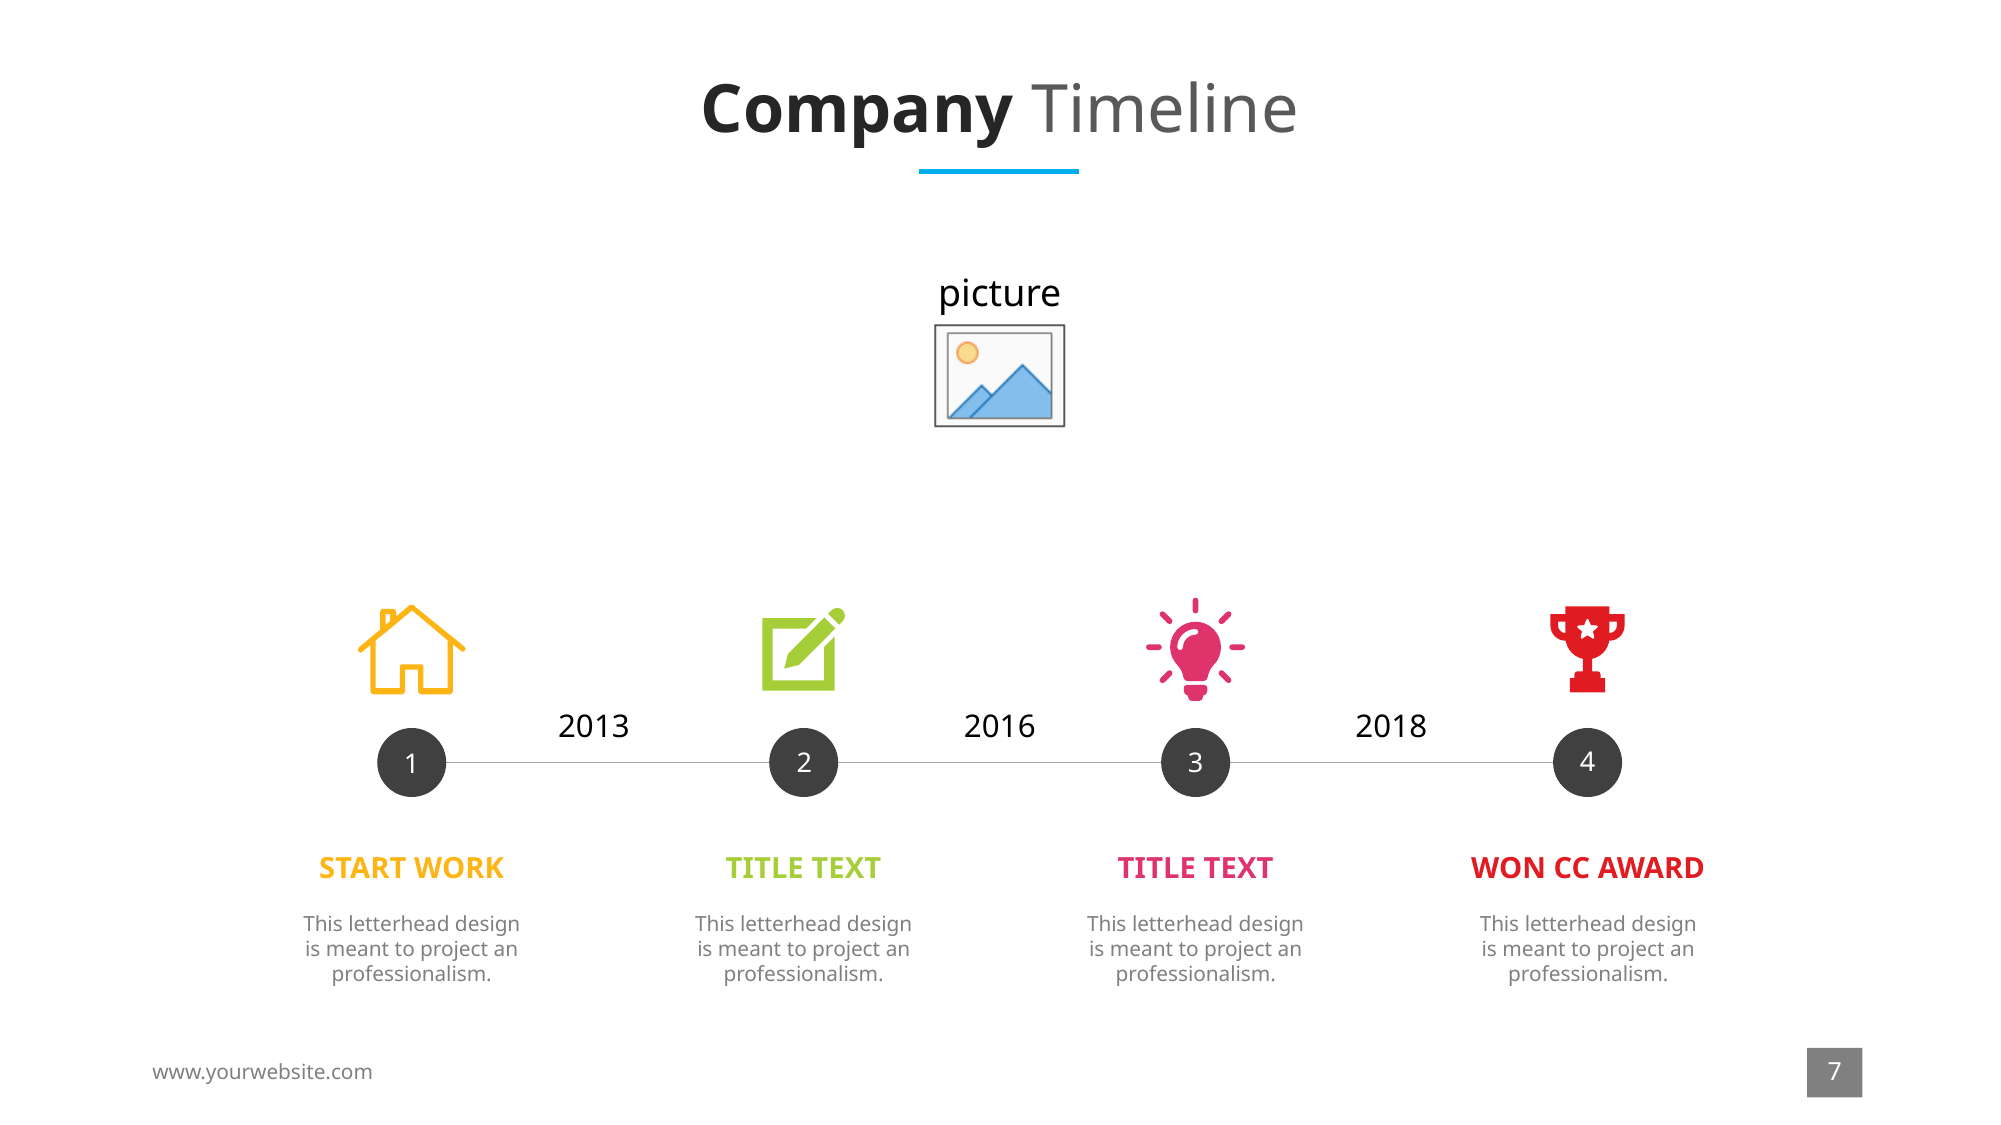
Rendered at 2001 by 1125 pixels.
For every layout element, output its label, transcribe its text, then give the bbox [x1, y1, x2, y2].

title Company Timeline [137, 55, 1863, 167]
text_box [286, 597, 1714, 982]
picture [286, 261, 1714, 491]
slide_number 7 [1807, 1047, 1863, 1098]
footer www.yourwebsite.com [137, 1042, 415, 1103]
